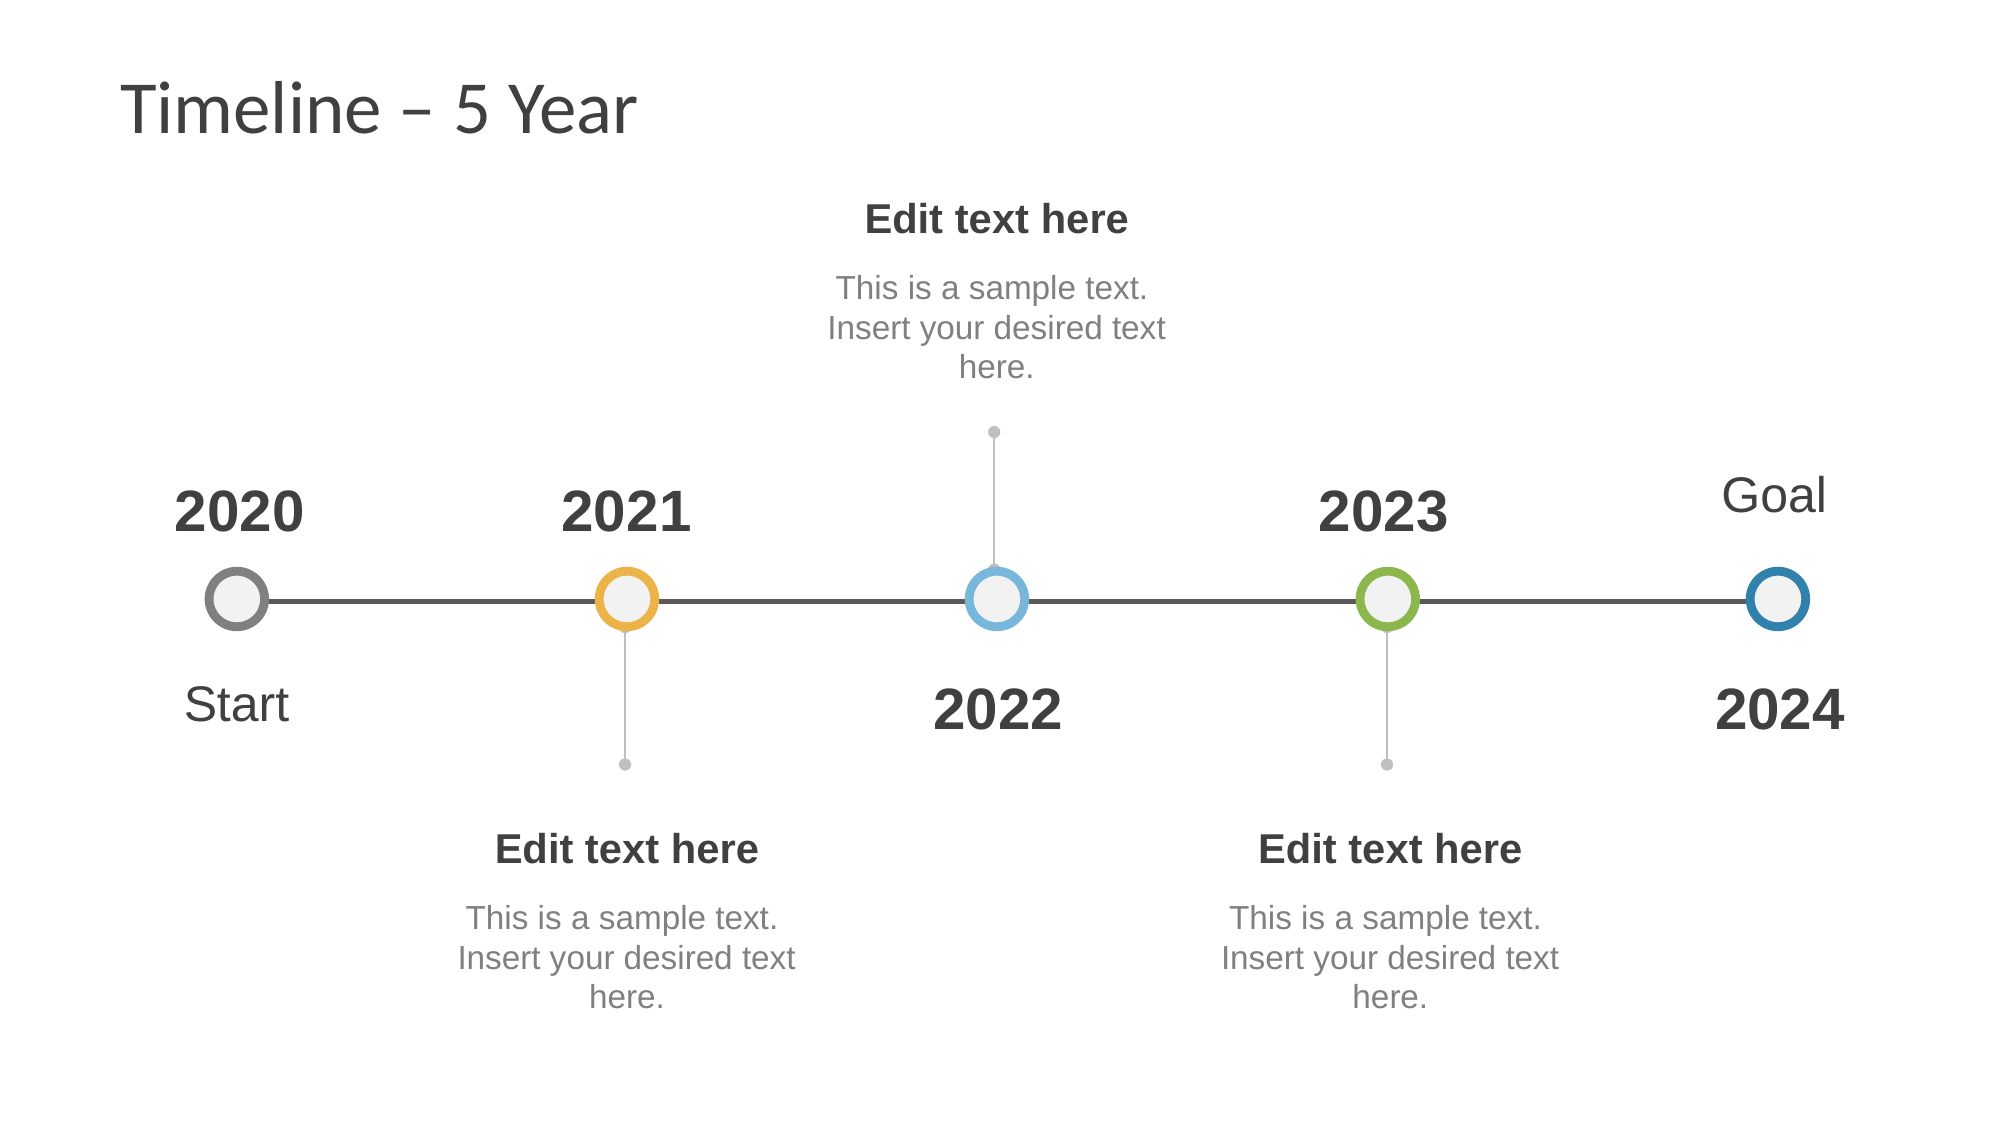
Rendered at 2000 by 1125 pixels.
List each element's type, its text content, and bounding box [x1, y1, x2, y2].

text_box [1182, 814, 1599, 1025]
title Timeline – 5 Year [99, 45, 1900, 162]
text_box 2022 [918, 663, 1079, 749]
text_box 2023 [1303, 466, 1464, 551]
text_box 2021 [546, 466, 707, 551]
text_box Start [126, 664, 347, 739]
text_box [418, 814, 836, 1025]
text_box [788, 184, 1206, 395]
text_box [206, 569, 267, 629]
text_box [969, 611, 1025, 629]
text_box 2024 [1700, 663, 1860, 749]
text_box [1748, 569, 1808, 629]
text_box [597, 569, 657, 601]
text_box Goal [1663, 455, 1885, 531]
text_box [1357, 569, 1418, 601]
text_box 2020 [159, 466, 320, 551]
text_box [967, 569, 1027, 601]
text_box [1360, 611, 1416, 629]
text_box [599, 611, 655, 629]
